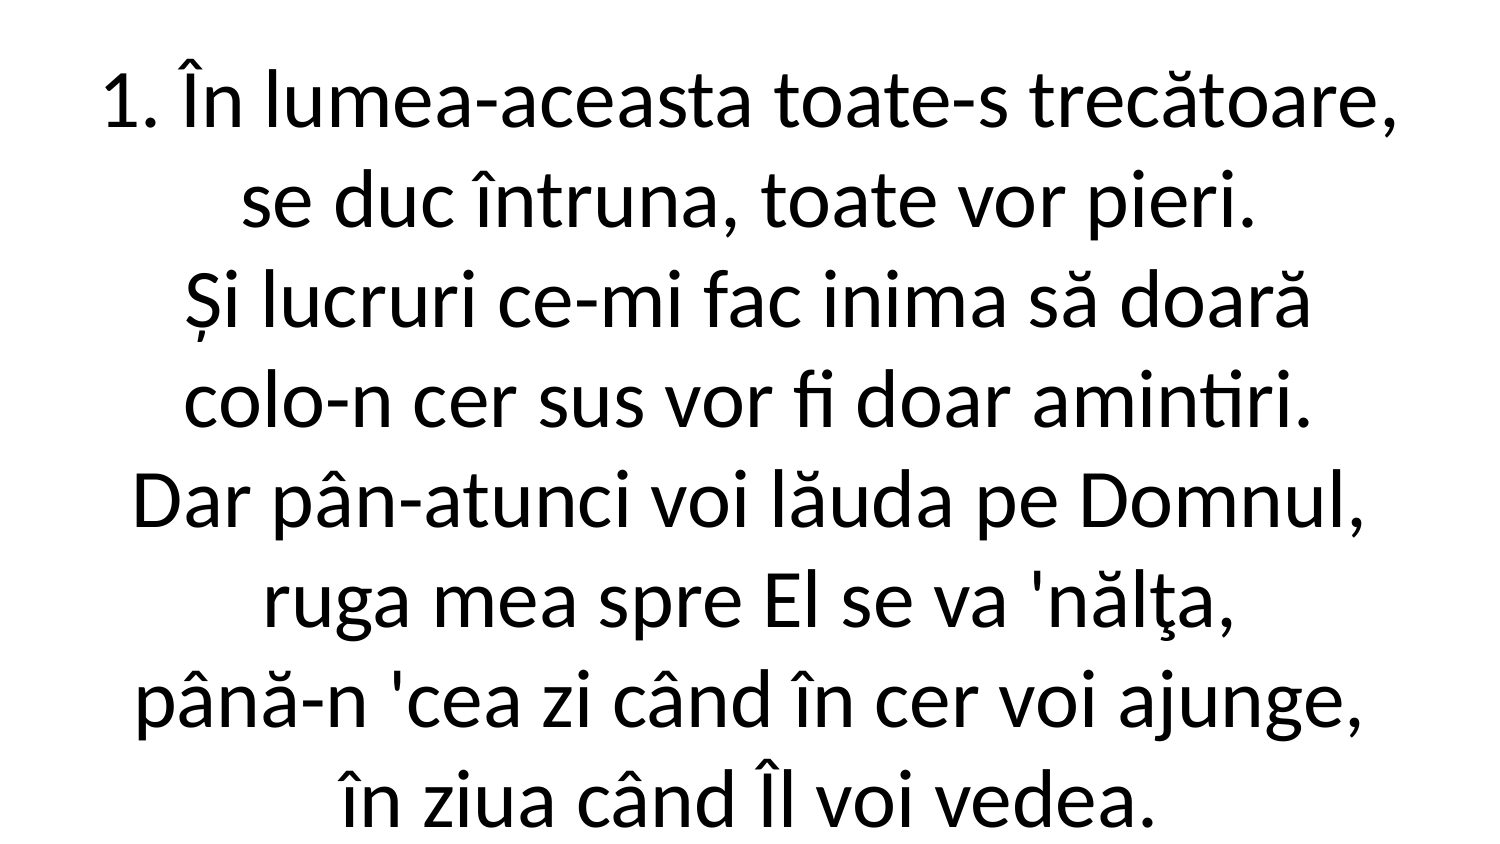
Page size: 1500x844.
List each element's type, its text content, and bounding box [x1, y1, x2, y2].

text_box 1. În lumea-aceasta toate-s trecătoare, se duc întruna, toate vor pieri. Și lucruri ce-mi fac inima să doară colo-n cer sus vor fi doar amintiri. Dar pân-atunci voi lăuda pe Domnul, ruga mea spre El se va 'nălţa, până-n 'cea zi când în cer voi ajunge, în ziua când Îl voi vedea. [83, 0, 1417, 844]
